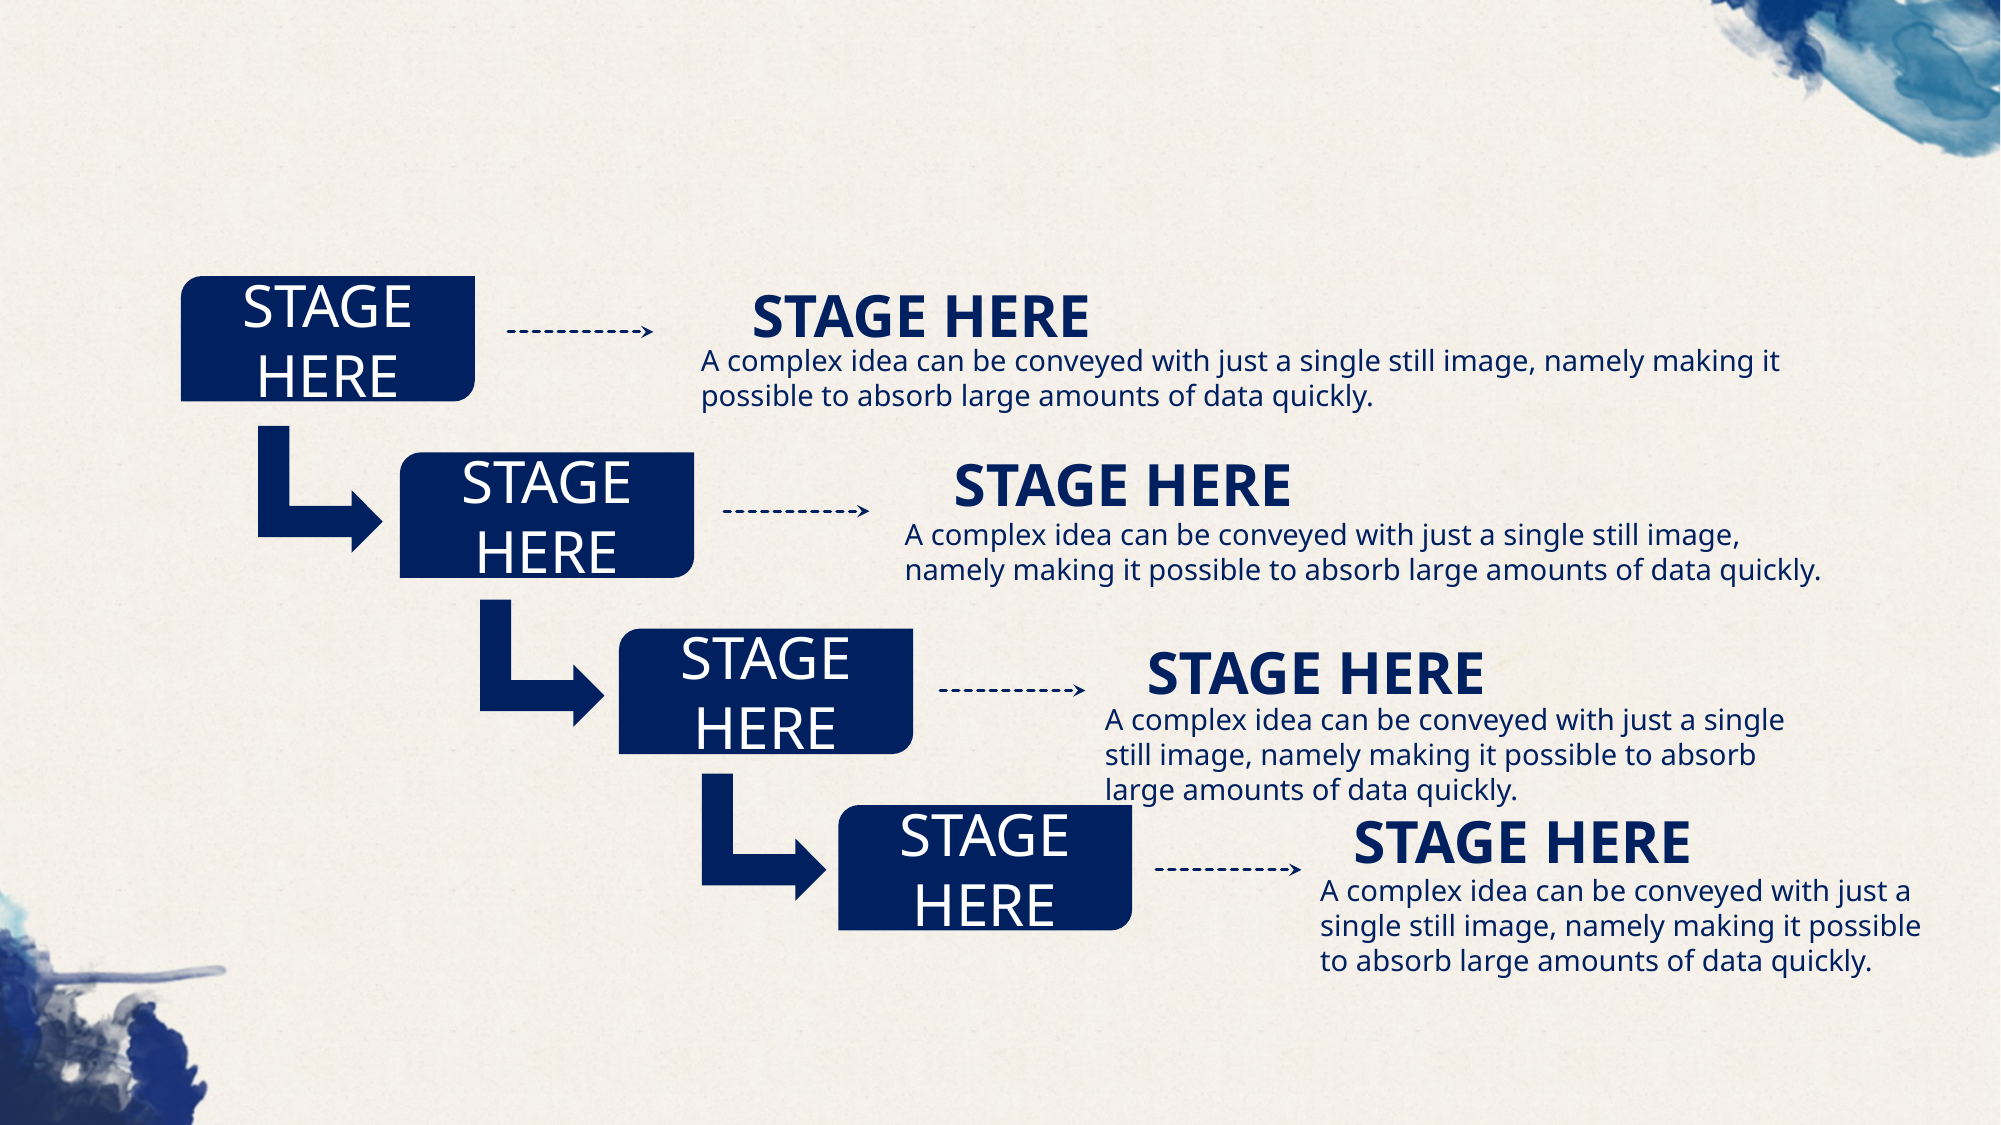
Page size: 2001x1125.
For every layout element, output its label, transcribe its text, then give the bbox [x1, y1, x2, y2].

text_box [686, 276, 1888, 412]
text_box [258, 425, 383, 553]
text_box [1305, 802, 1943, 959]
text_box [480, 599, 605, 727]
text_box [701, 773, 827, 901]
text_box STAGE HERE [399, 452, 695, 578]
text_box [889, 445, 1861, 618]
text_box STAGE HERE [180, 276, 475, 402]
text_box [1090, 632, 1841, 788]
picture [0, 0, 2001, 1125]
text_box STAGE HERE [618, 628, 914, 755]
text_box STAGE HERE [838, 804, 1133, 931]
